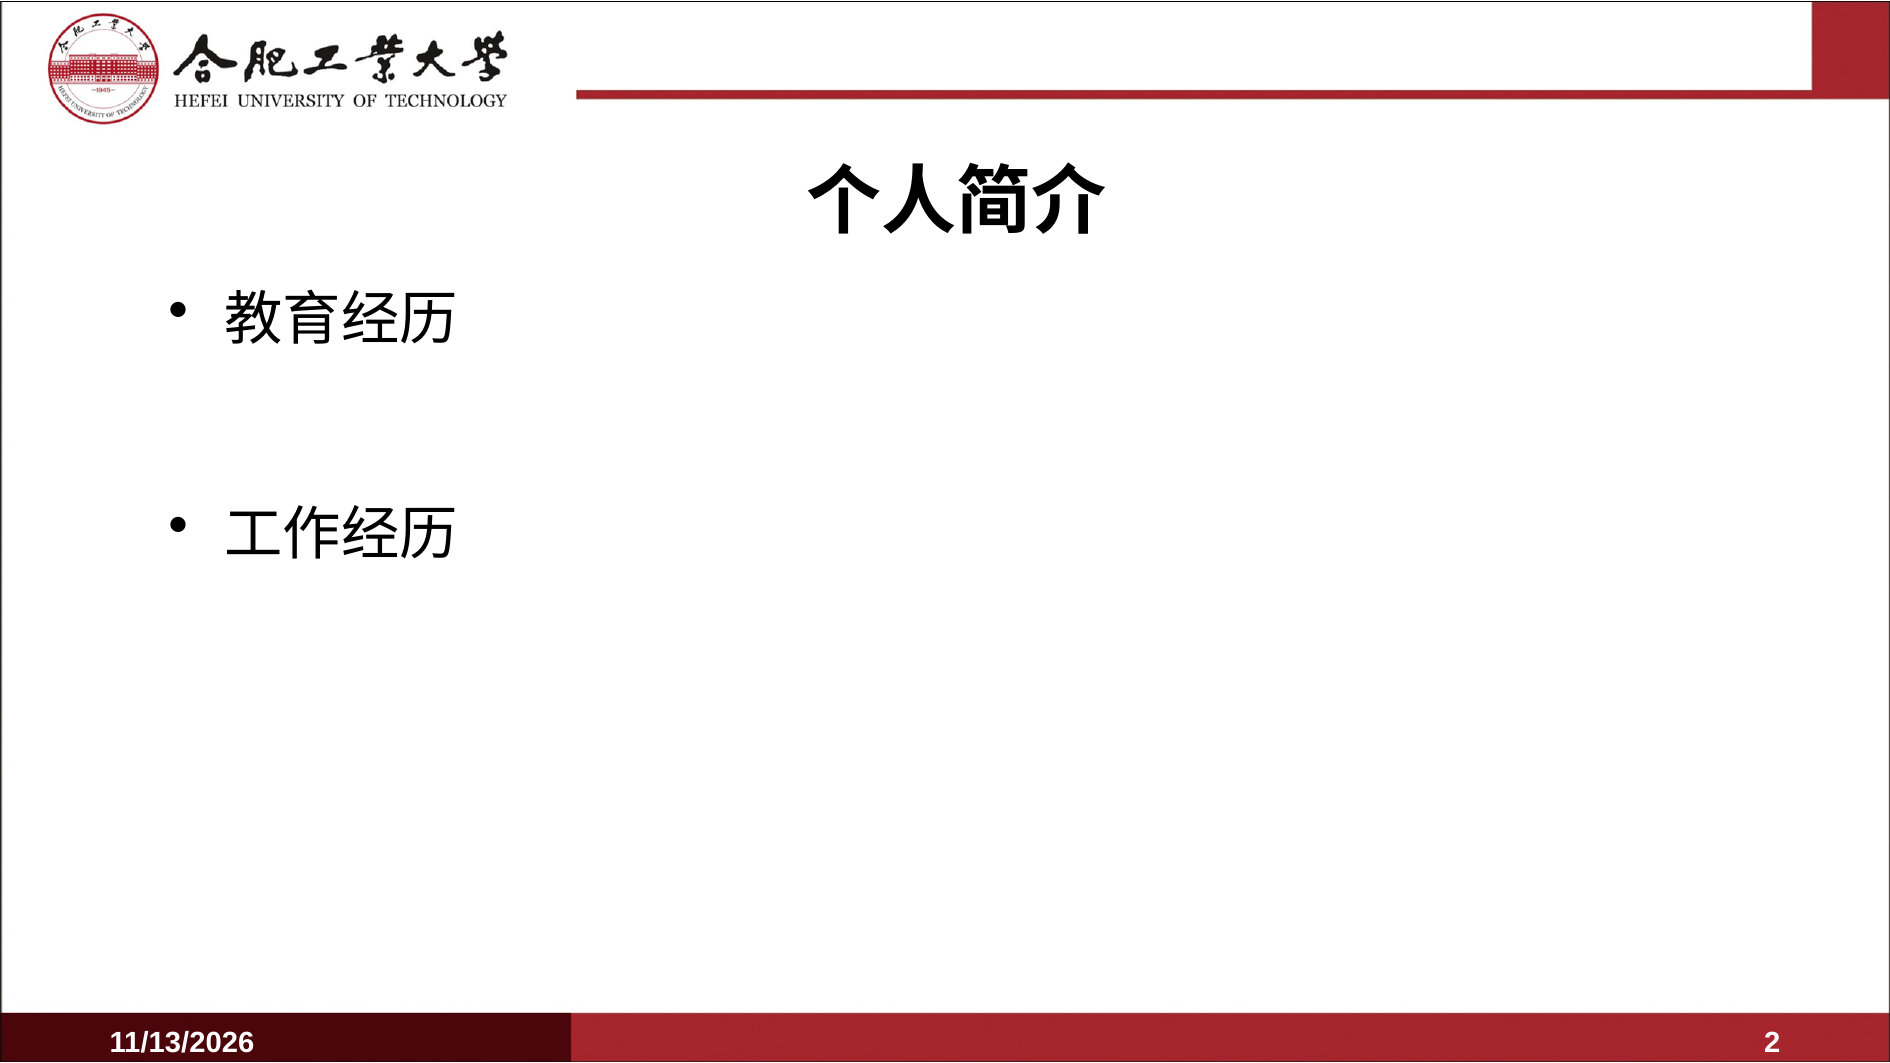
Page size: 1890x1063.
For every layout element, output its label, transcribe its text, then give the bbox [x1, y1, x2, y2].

picture [0, 1, 1890, 1062]
text_box 个人简介 [153, 121, 1760, 273]
text_box 教育经历 工作经历 [153, 273, 1760, 872]
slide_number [94, 1015, 536, 1063]
slide_number 1 [1354, 1015, 1796, 1063]
